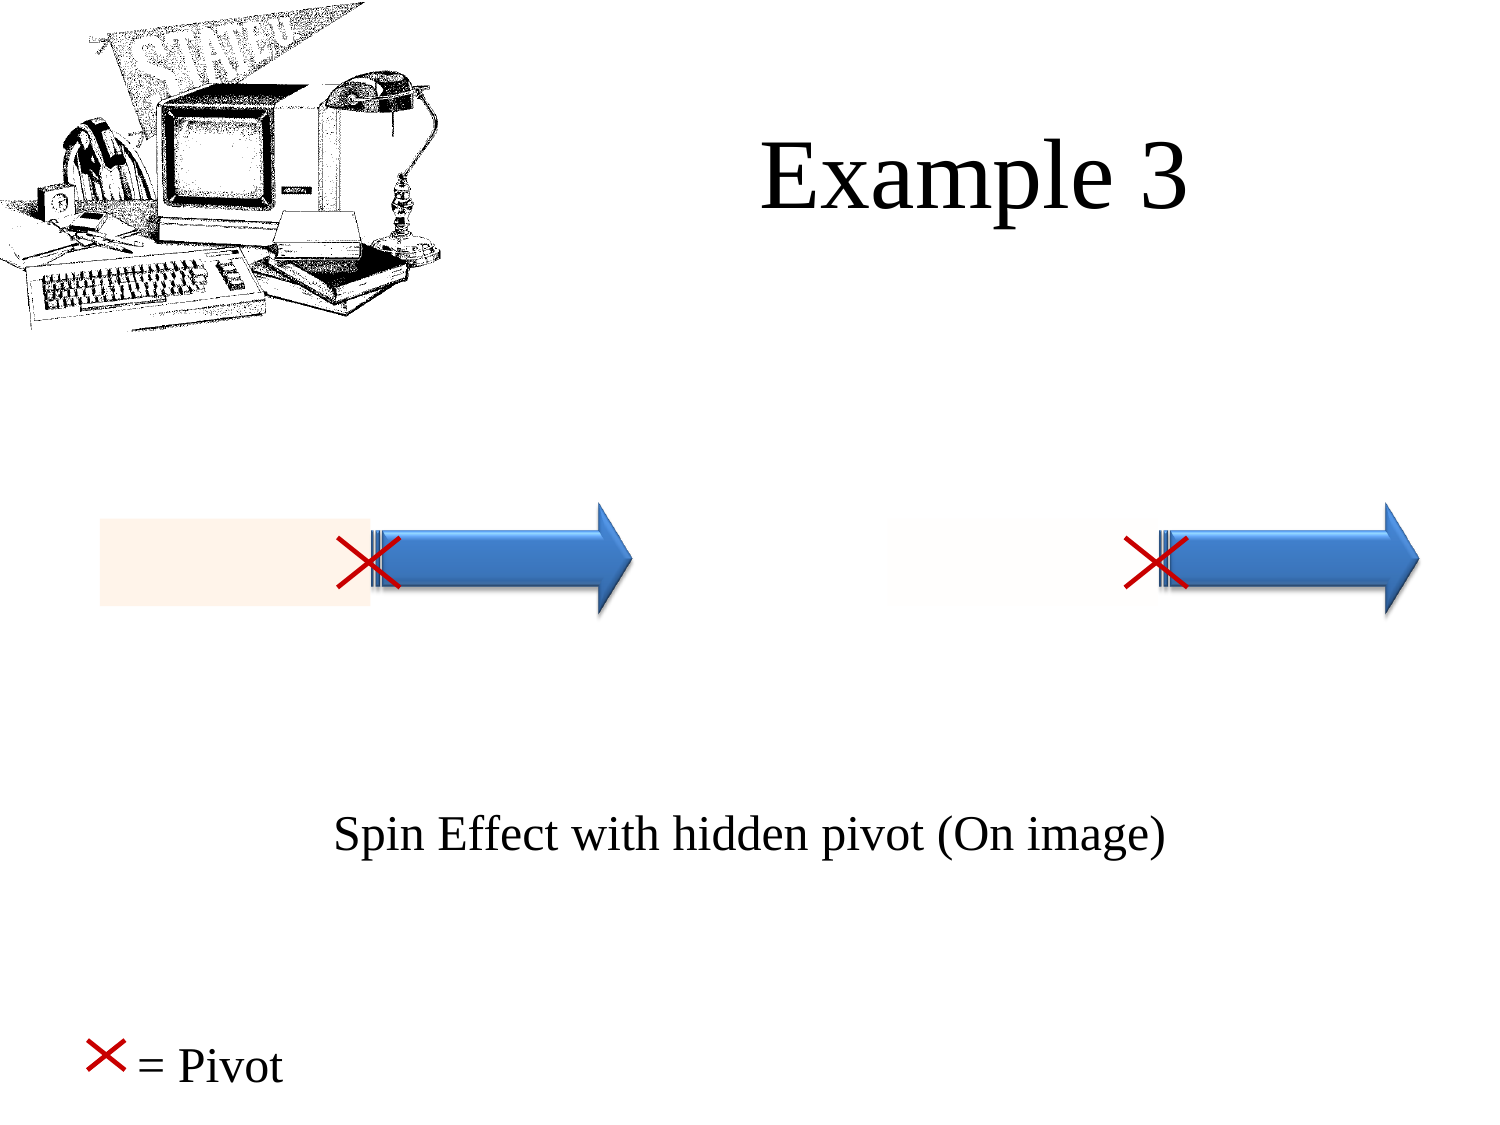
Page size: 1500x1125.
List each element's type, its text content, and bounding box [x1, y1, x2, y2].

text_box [87, 1039, 126, 1071]
text_box Spin Effect with hidden pivot (On image) [318, 793, 1182, 869]
picture [0, 0, 450, 336]
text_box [1124, 537, 1188, 588]
title Example 3 [487, 37, 1463, 301]
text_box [99, 496, 638, 629]
text_box = Pivot [122, 1024, 299, 1100]
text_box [887, 496, 1426, 629]
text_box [337, 537, 401, 588]
